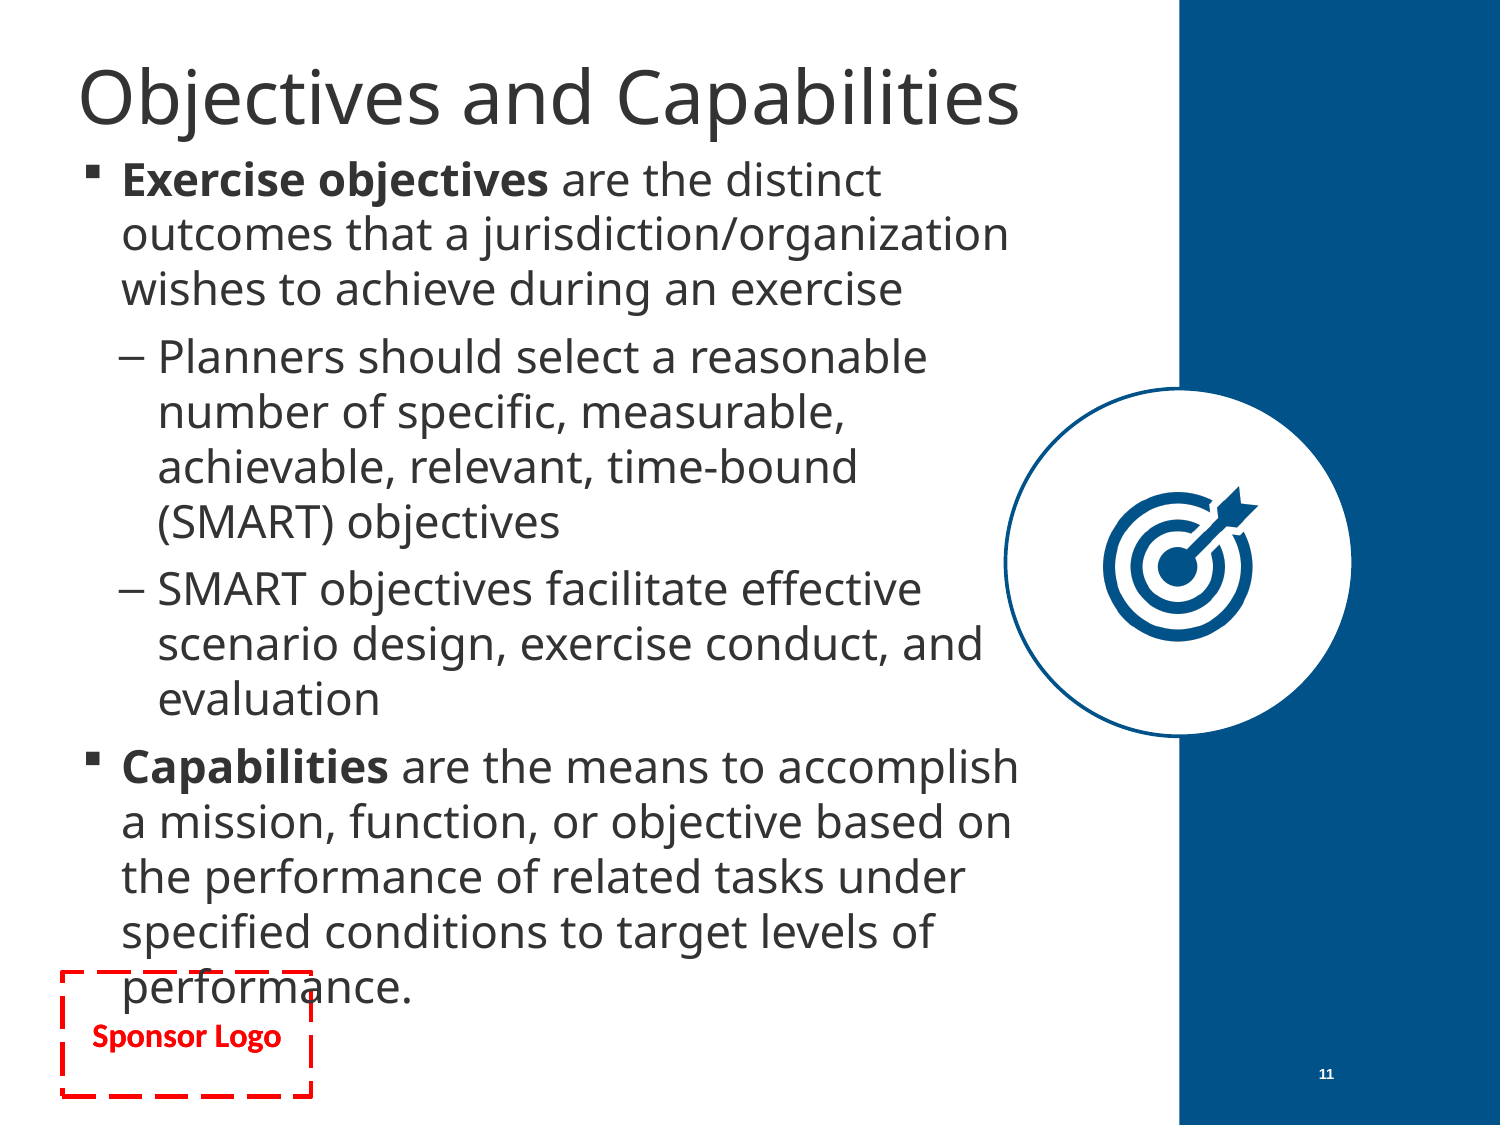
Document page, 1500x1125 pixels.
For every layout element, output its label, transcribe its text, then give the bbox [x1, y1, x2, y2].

picture [1086, 469, 1275, 658]
text_box [1003, 386, 1356, 739]
list Exercise objectives are the distinct outcomes that a jurisdiction/organization wishes to achieve during an exercise Planners should select a reasonable number of specific, measurable, achievable, relevant, time-bound (SMART) objectives SMART objectives facilitate effective scenario design, exercise conduct, and evaluation Capabilities are the means to accomplish a mission, function, or objective based on the performance of related tasks under specified conditions to target levels of performance. [67, 187, 1038, 975]
slide_number 11 [1242, 1052, 1368, 1098]
text_box [1177, 0, 1500, 1125]
title Objectives and Capabilities [62, 12, 1045, 176]
